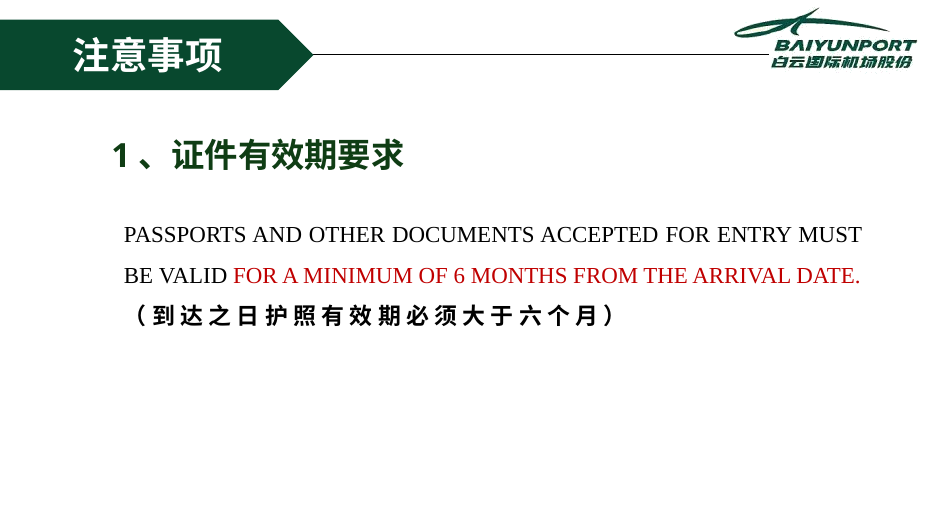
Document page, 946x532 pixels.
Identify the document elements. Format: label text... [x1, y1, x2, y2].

text_box 1、证件有效期要求 [96, 104, 841, 362]
text_box 注意事项 [0, 18, 315, 92]
picture [712, 0, 946, 78]
text_box PASSPORTS AND OTHER DOCUMENTS ACCEPTED FOR ENTRY MUST BE VALID FOR A MINIMUM OF 6 MONTHS FROM THE ARRIVAL DATE. （到达之日护照有效期必须大于六个月） [109, 198, 877, 378]
